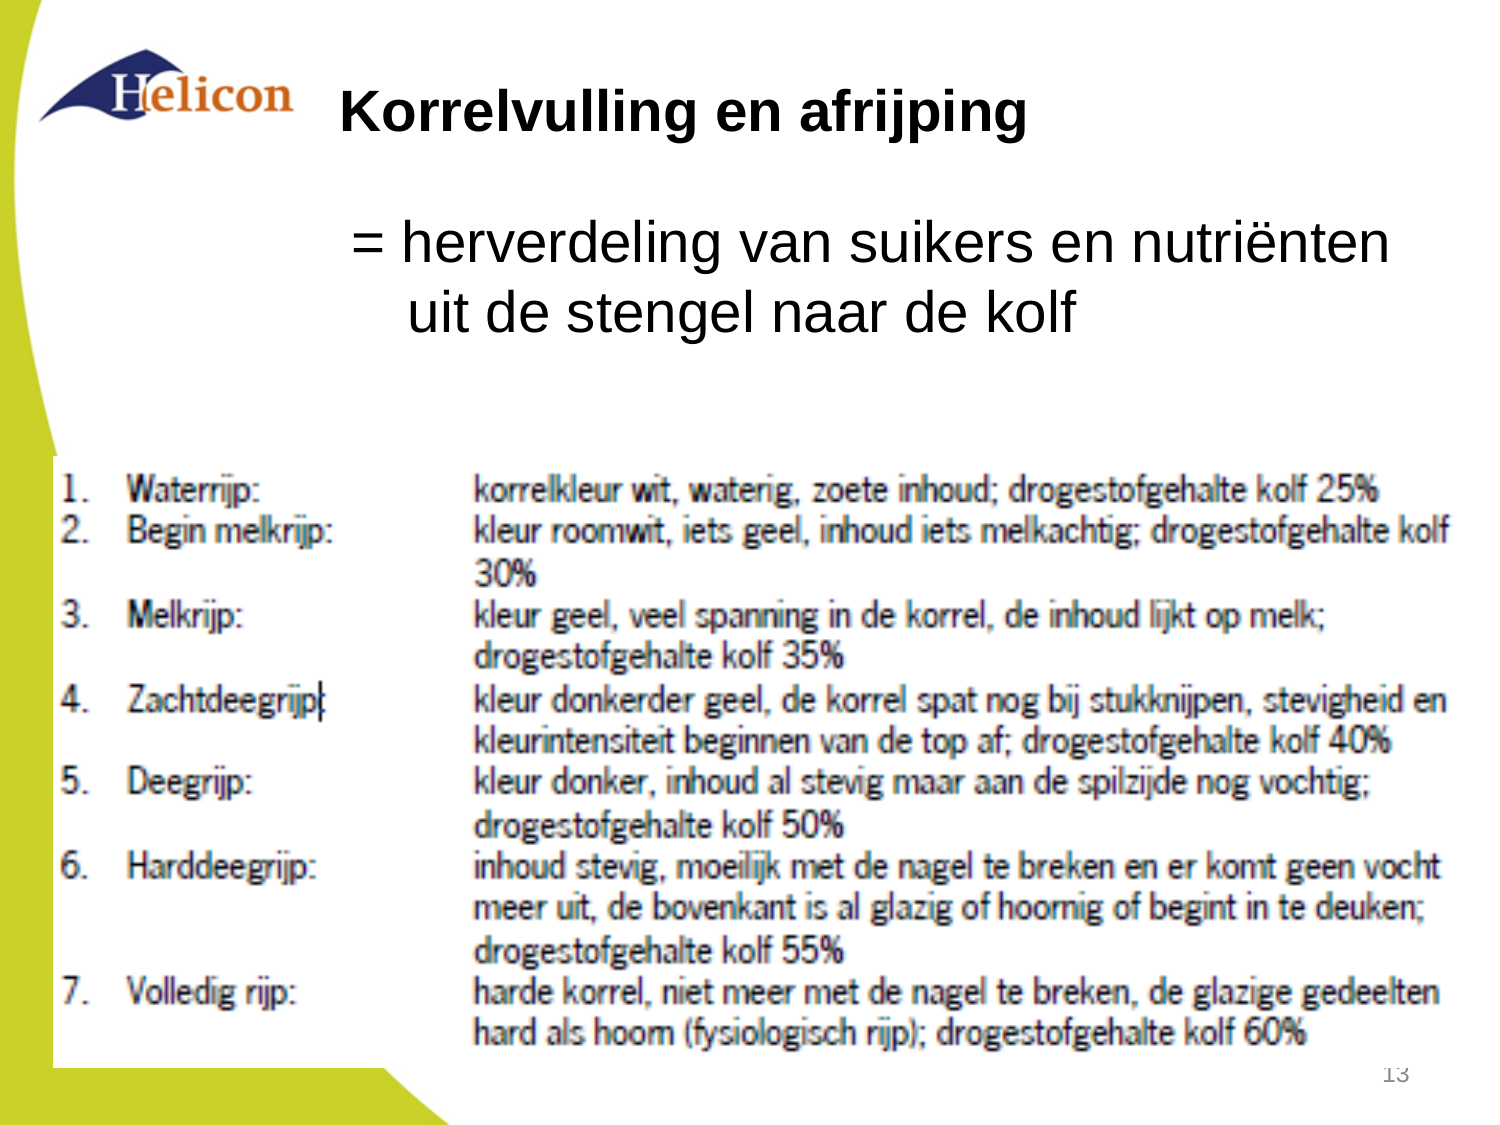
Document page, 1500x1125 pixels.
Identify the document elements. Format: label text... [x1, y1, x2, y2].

picture [0, 0, 1500, 1125]
title Korrelvulling en afrijping [324, 54, 1415, 161]
slide_number 13 [1074, 1076, 1425, 1103]
list = herverdeling van suikers en nutriënten uit de stengel naar de kolf [336, 196, 1425, 454]
